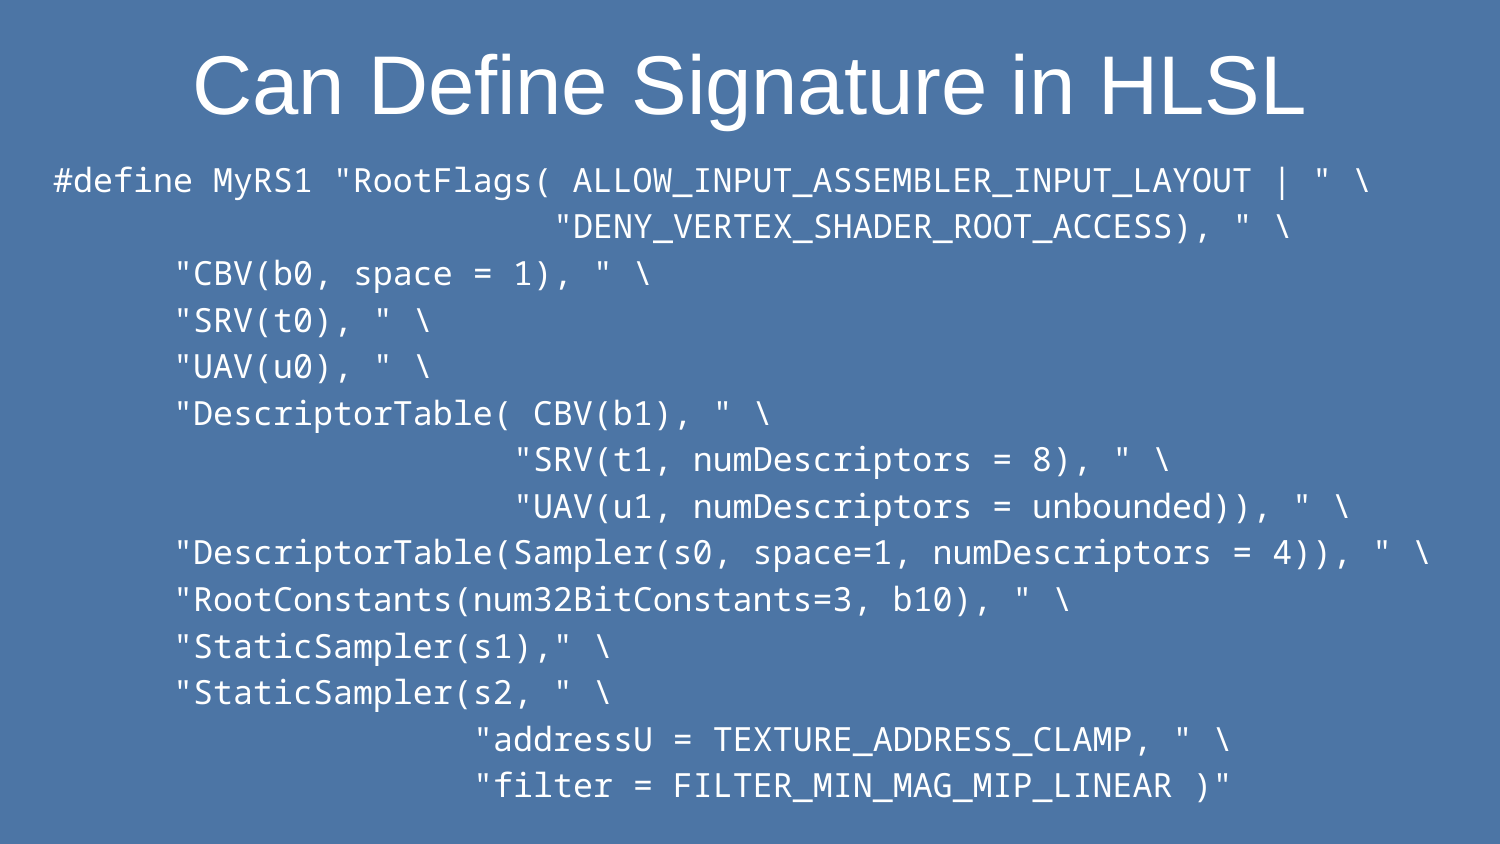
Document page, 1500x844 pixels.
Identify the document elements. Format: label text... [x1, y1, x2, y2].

list #define MyRS1 "RootFlags( ALLOW_INPUT_ASSEMBLER_INPUT_LAYOUT | " \ "DENY_VERTEX_SHADER_ROOT_ACCESS), " \ "CBV(b0, space = 1), " \ "SRV(t0), " \ "UAV(u0), " \ "DescriptorTable( CBV(b1), " \ "SRV(t1, numDescriptors = 8), " \ "UAV(u1, numDescriptors = unbounded)), " \ "DescriptorTable(Sampler(s0, space=1, numDescriptors = 4)), " \ "RootConstants(num32BitConstants=3, b10), " \ "StaticSampler(s1)," \ "StaticSampler(s2, " \ "addressU = TEXTURE_ADDRESS_CLAMP, " \ "filter = FILTER_MIN_MAG_MIP_LINEAR )" [38, 151, 1481, 844]
title Can Define Signature in HLSL [75, 10, 1425, 151]
